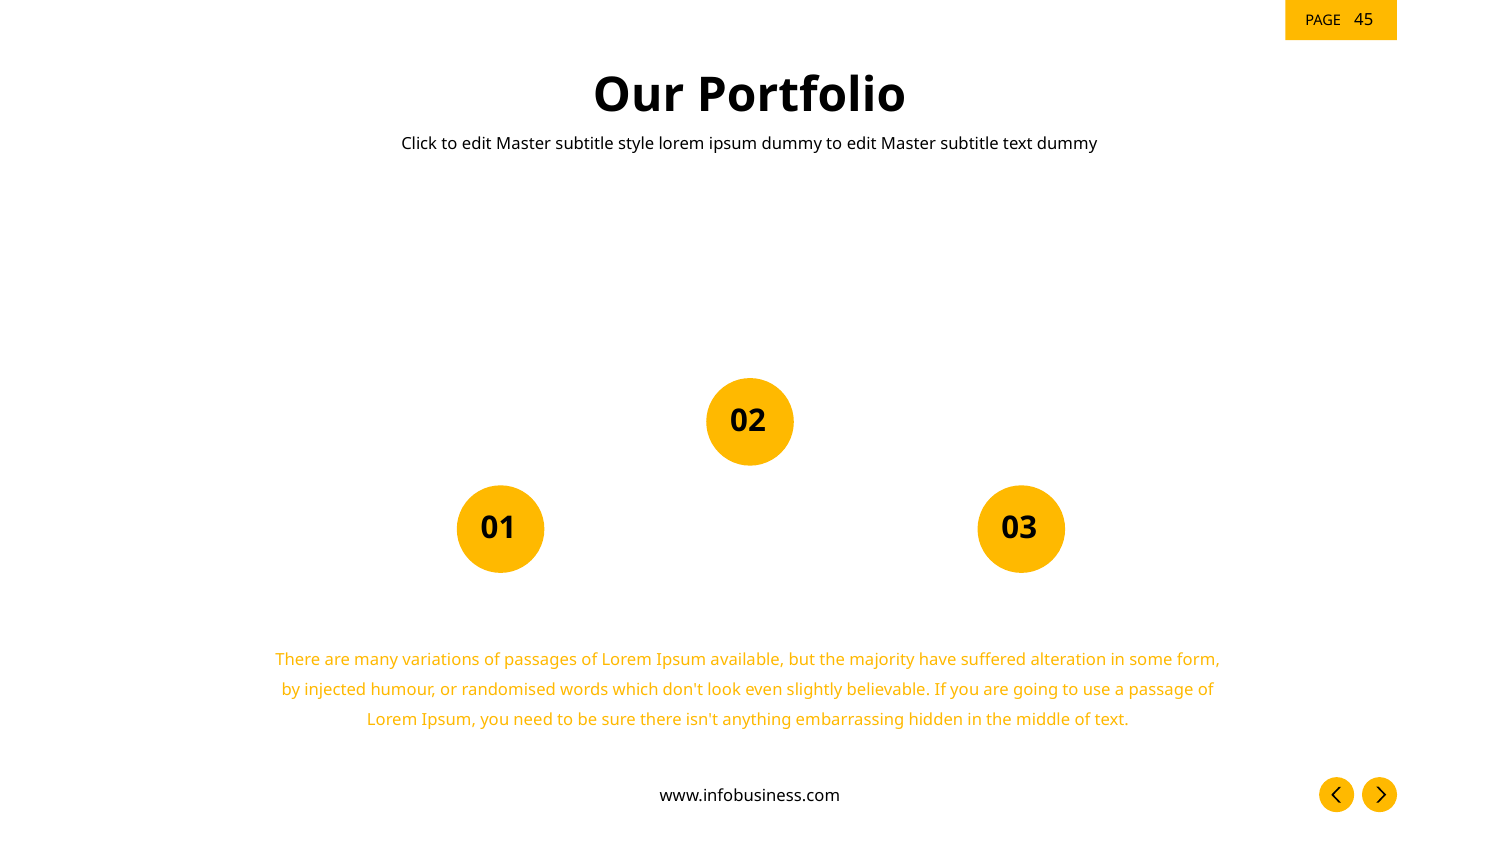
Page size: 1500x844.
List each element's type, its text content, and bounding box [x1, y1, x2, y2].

picture [957, 241, 1320, 603]
footer www.infobusiness.com [621, 772, 879, 818]
picture [569, 241, 931, 603]
text_box There are many variations of passages of Lorem Ipsum available, but the majority have suffered alteration in some form, by injected humour, or randomised words which don't look even slightly believable. If you are going to use a passage of Lorem Ipsum, you need to be sure there isn't anything embarrassing hidden in the middle of text. [254, 633, 1243, 724]
slide_number ‹#› [1342, 8, 1401, 32]
picture [180, 241, 543, 603]
subtitle Click to edit Master subtitle style lorem ipsum dummy to edit Master subtitle text dummy [103, 134, 1397, 153]
title Our Portfolio [103, 58, 1397, 134]
